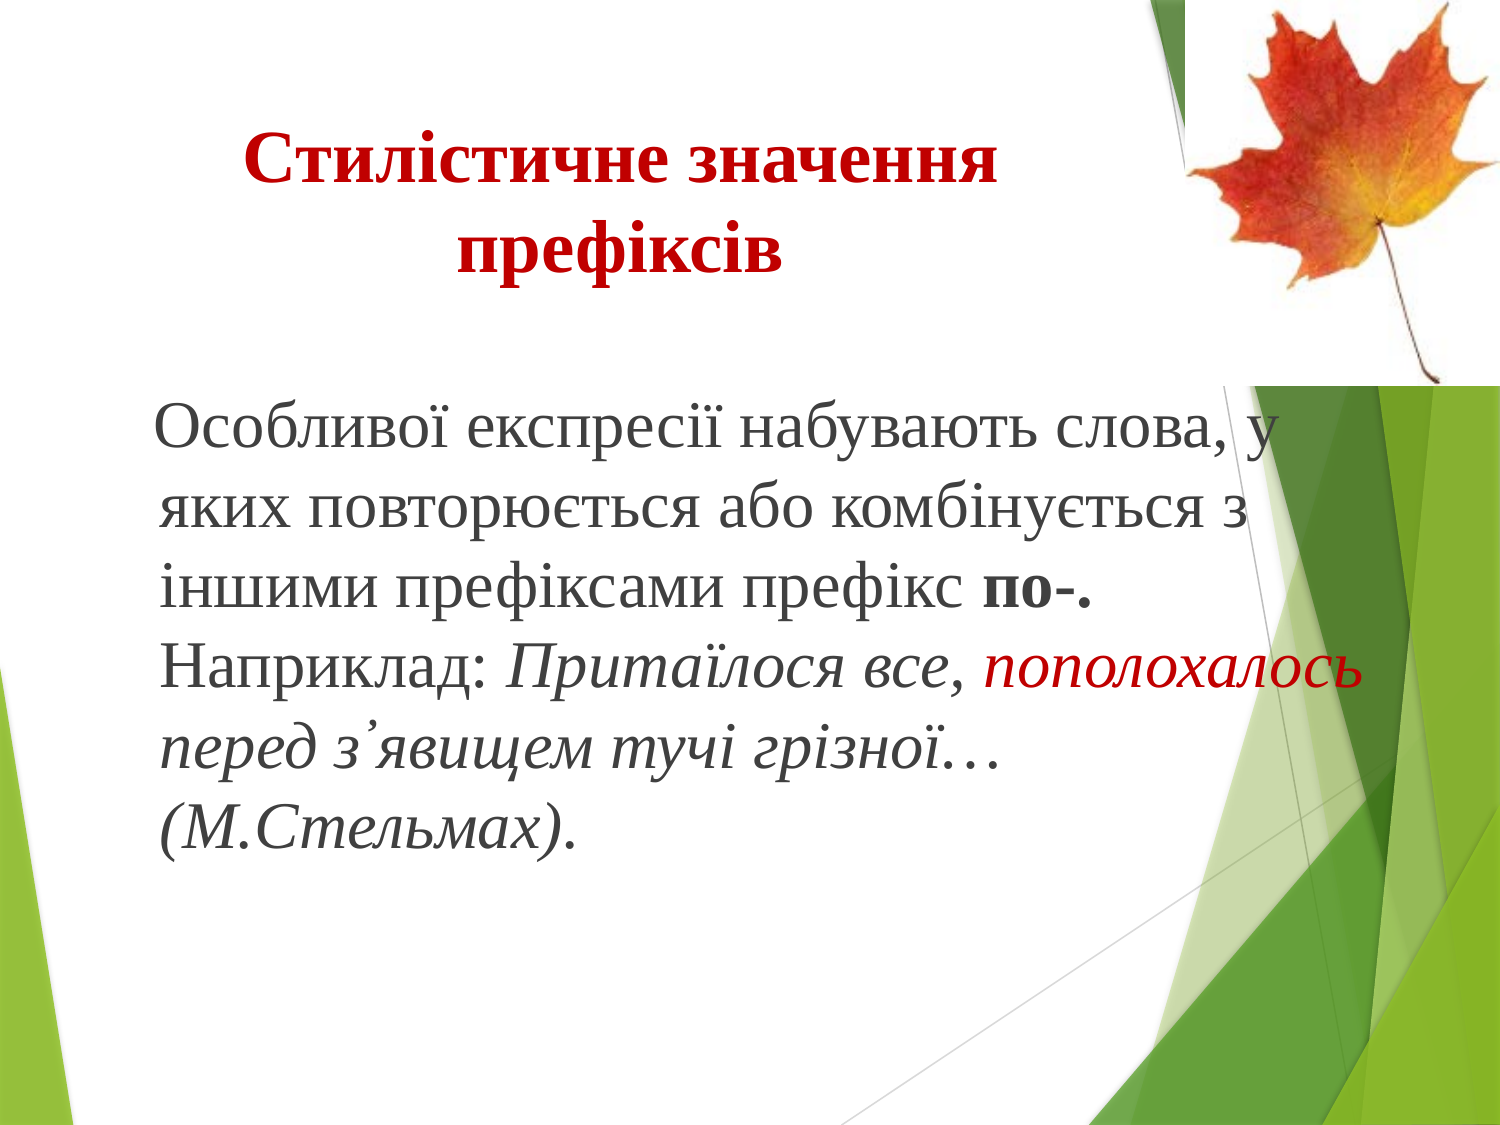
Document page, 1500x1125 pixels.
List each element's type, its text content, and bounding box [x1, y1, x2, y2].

list Особливої експресії набувають слова, у яких повторюється або комбінується з іншими префіксами префікс по-. Наприклад: Притаїлося все, пополохалось перед з̕ явищем тучі грізної… (М.Стельмах). [88, 373, 1400, 1083]
title Стилістичне значення префіксів [99, 99, 1142, 317]
picture [1184, 0, 1500, 386]
